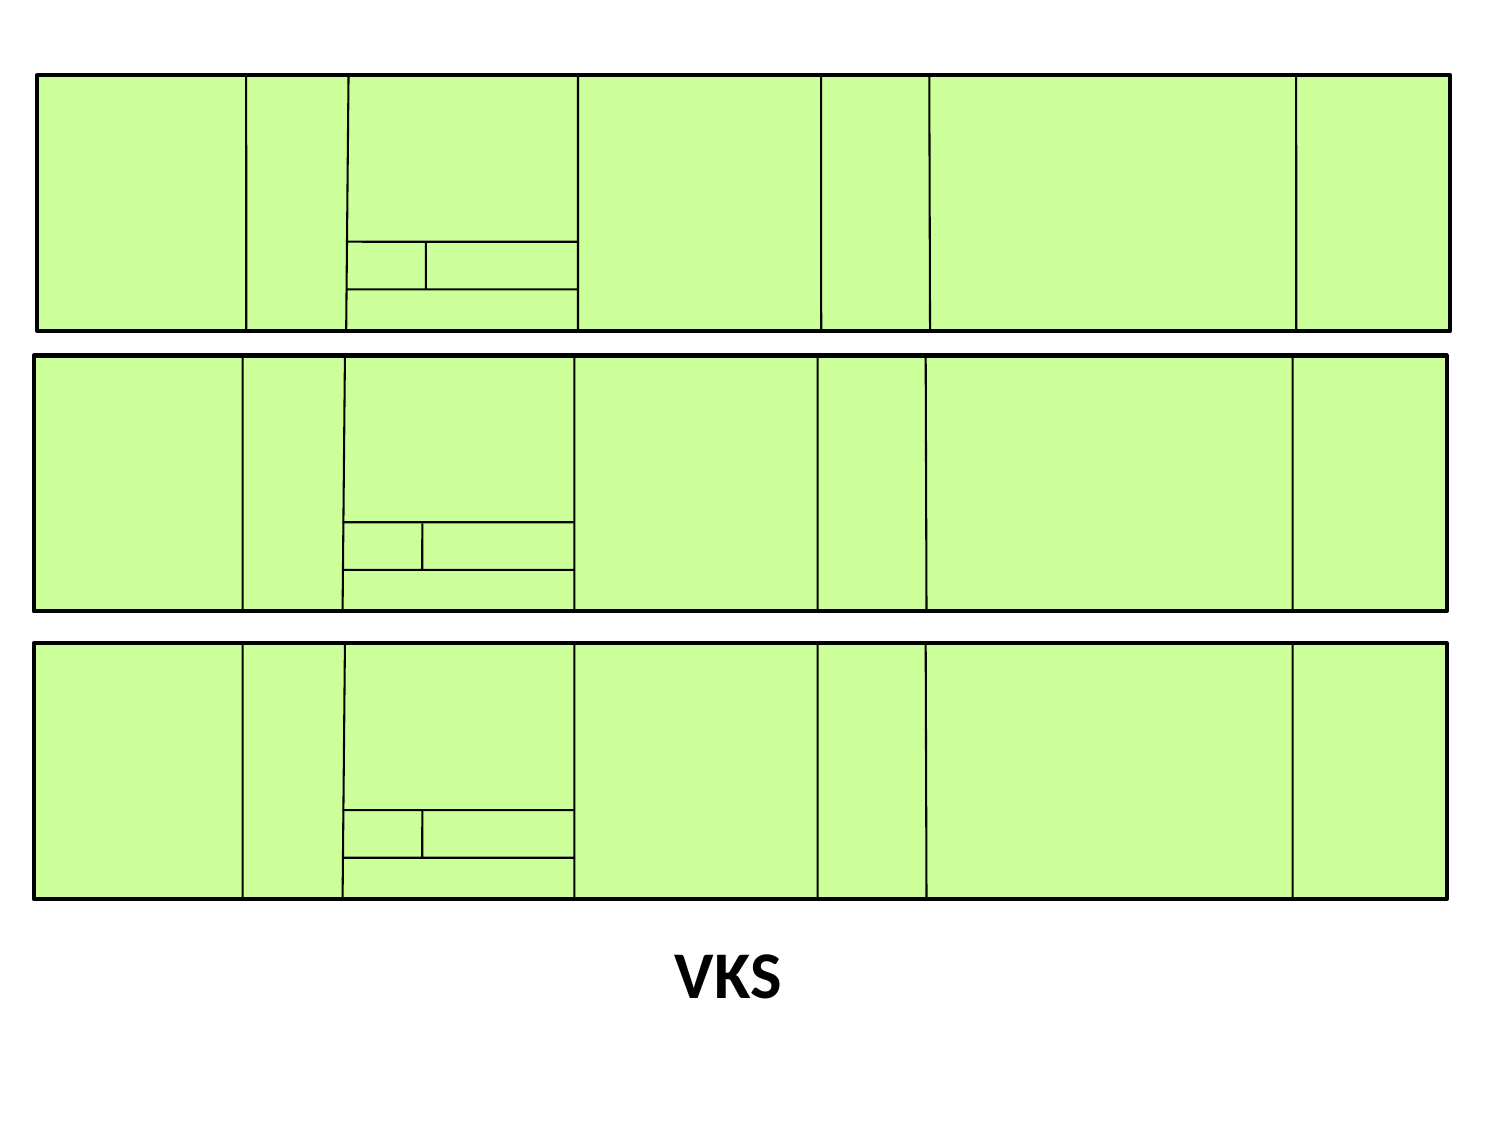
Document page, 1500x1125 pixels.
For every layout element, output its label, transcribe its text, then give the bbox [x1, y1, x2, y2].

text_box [36, 74, 1451, 339]
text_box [33, 355, 1448, 619]
text_box VKS [640, 924, 816, 1020]
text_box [33, 643, 1448, 907]
